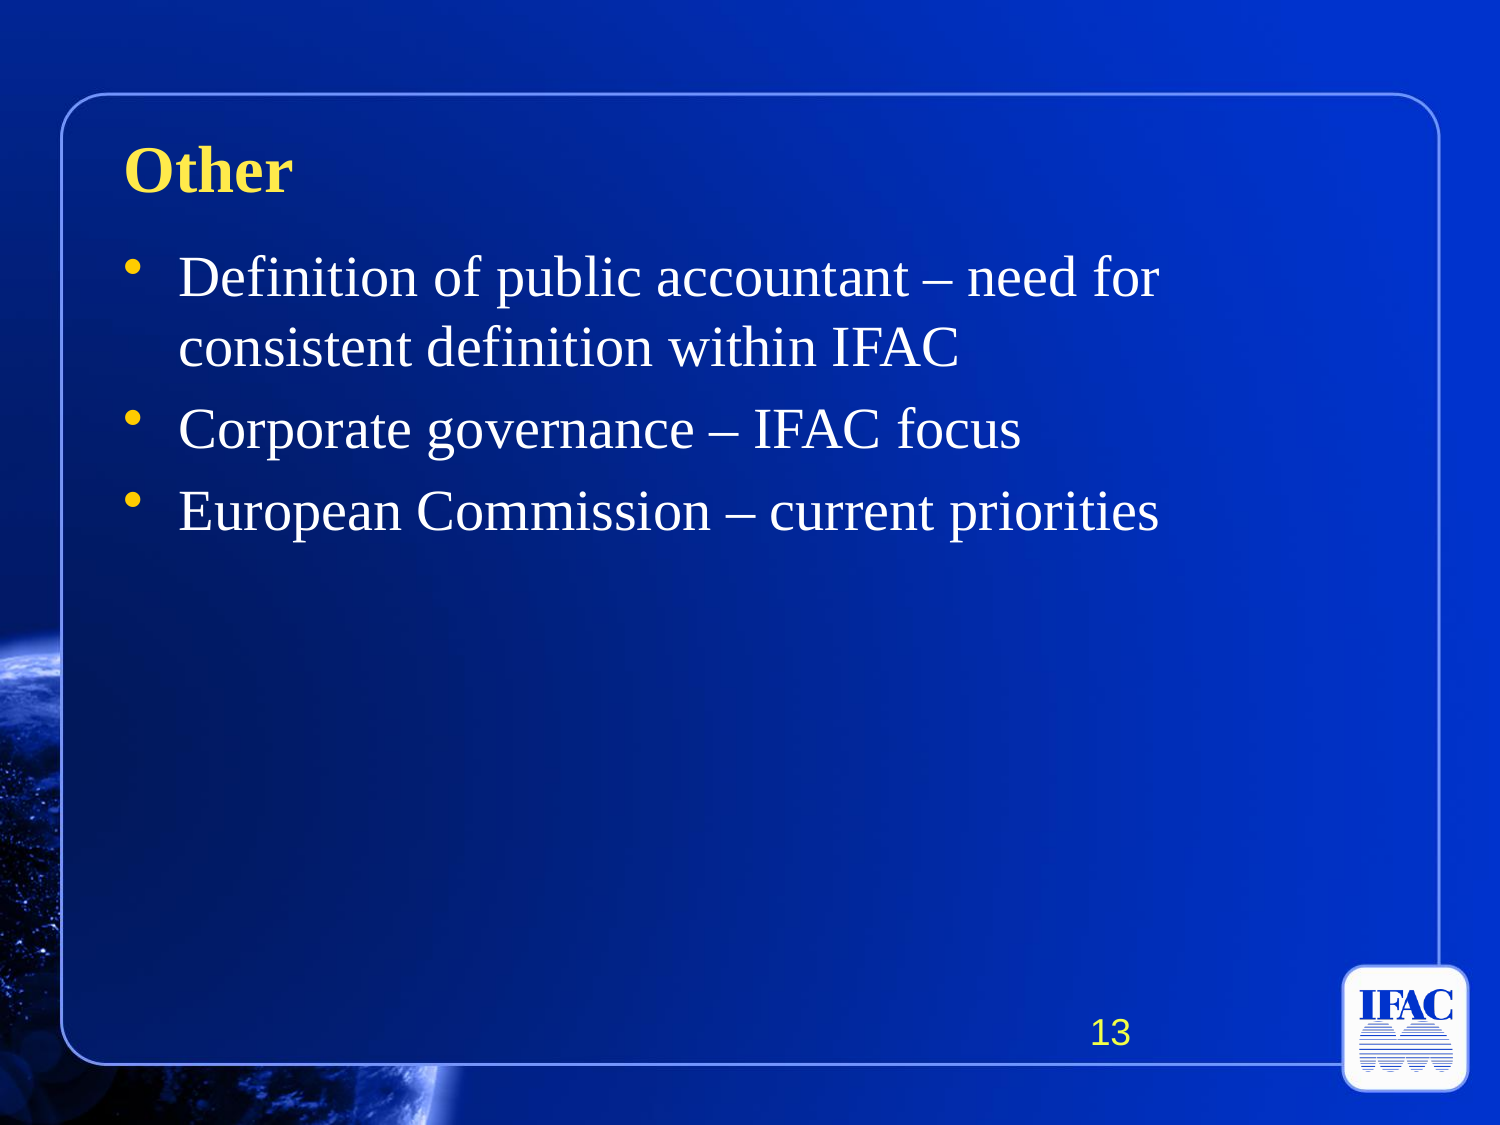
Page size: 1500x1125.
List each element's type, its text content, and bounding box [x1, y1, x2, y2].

text_box 13 [1074, 1001, 1425, 1080]
list Other [107, 118, 1411, 215]
list Definition of public accountant – need for consistent definition within IFAC Corporate governance – IFAC focus European Commission – current priorities [107, 230, 1411, 1048]
picture [0, 0, 1500, 1125]
